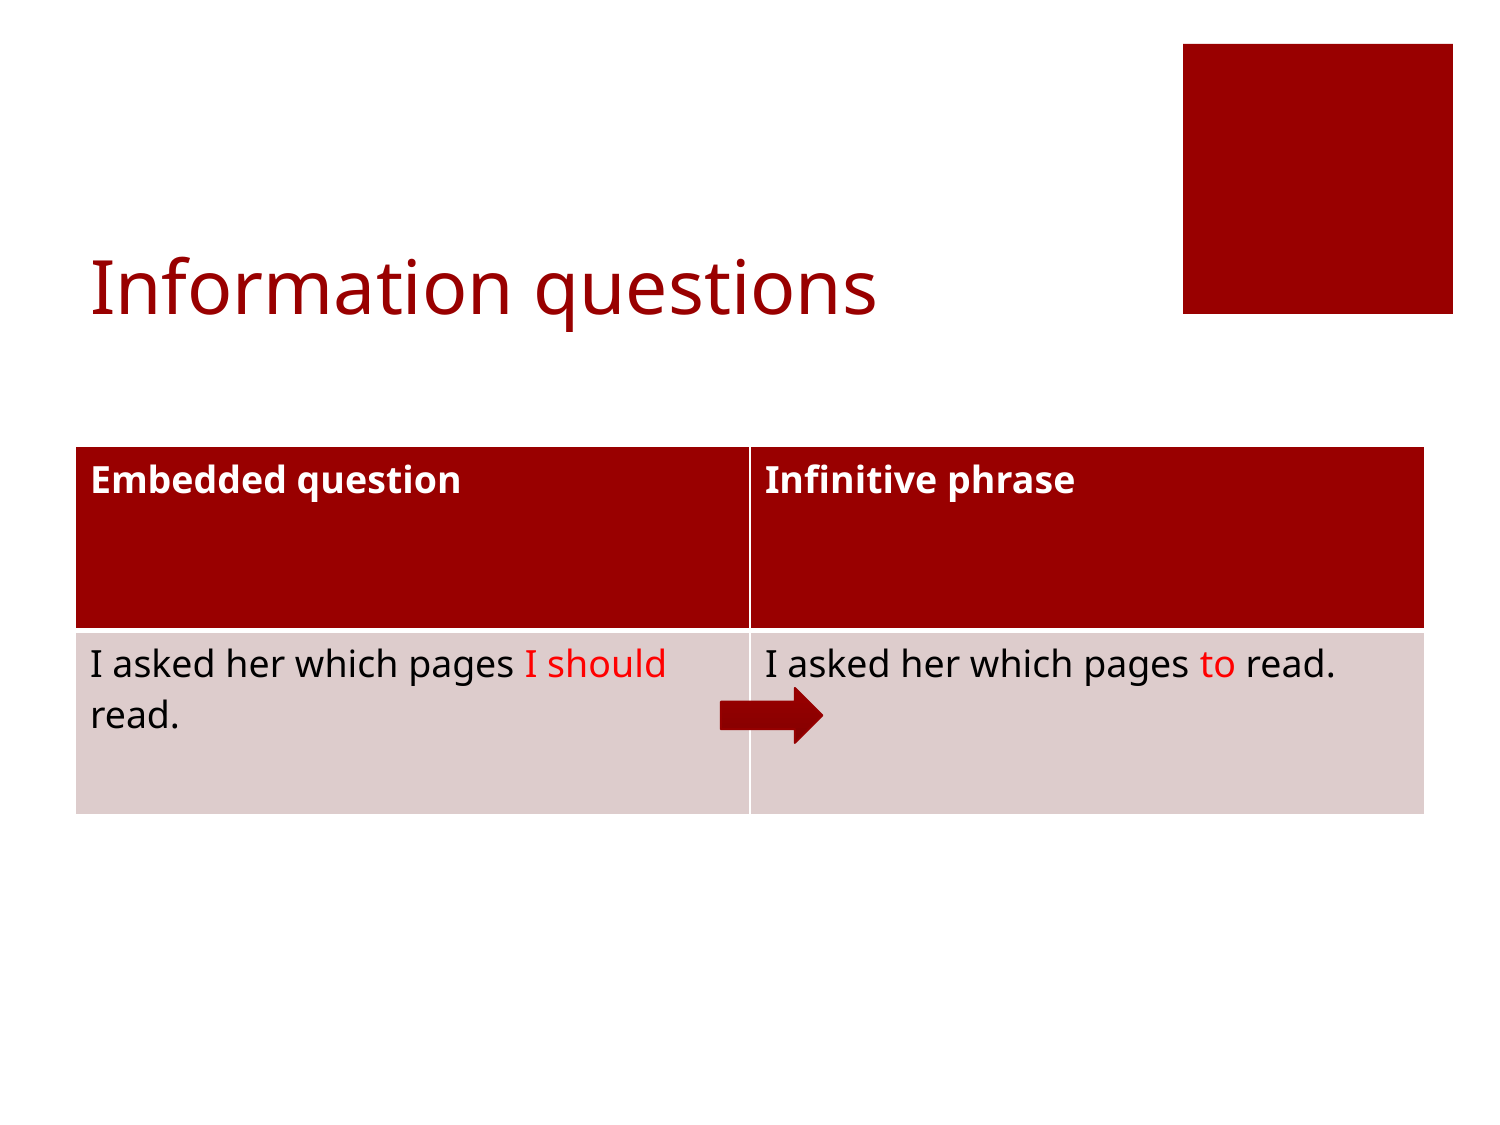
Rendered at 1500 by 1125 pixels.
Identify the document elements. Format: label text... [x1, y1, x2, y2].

table_header Embedded question [76, 447, 749, 628]
text_box [719, 687, 824, 744]
title Information questions [75, 149, 1143, 338]
table_cell I asked her which pages I should read. [76, 633, 749, 814]
table_header Infinitive phrase [751, 447, 1424, 628]
table_cell I asked her which pages to read. [751, 633, 1424, 814]
